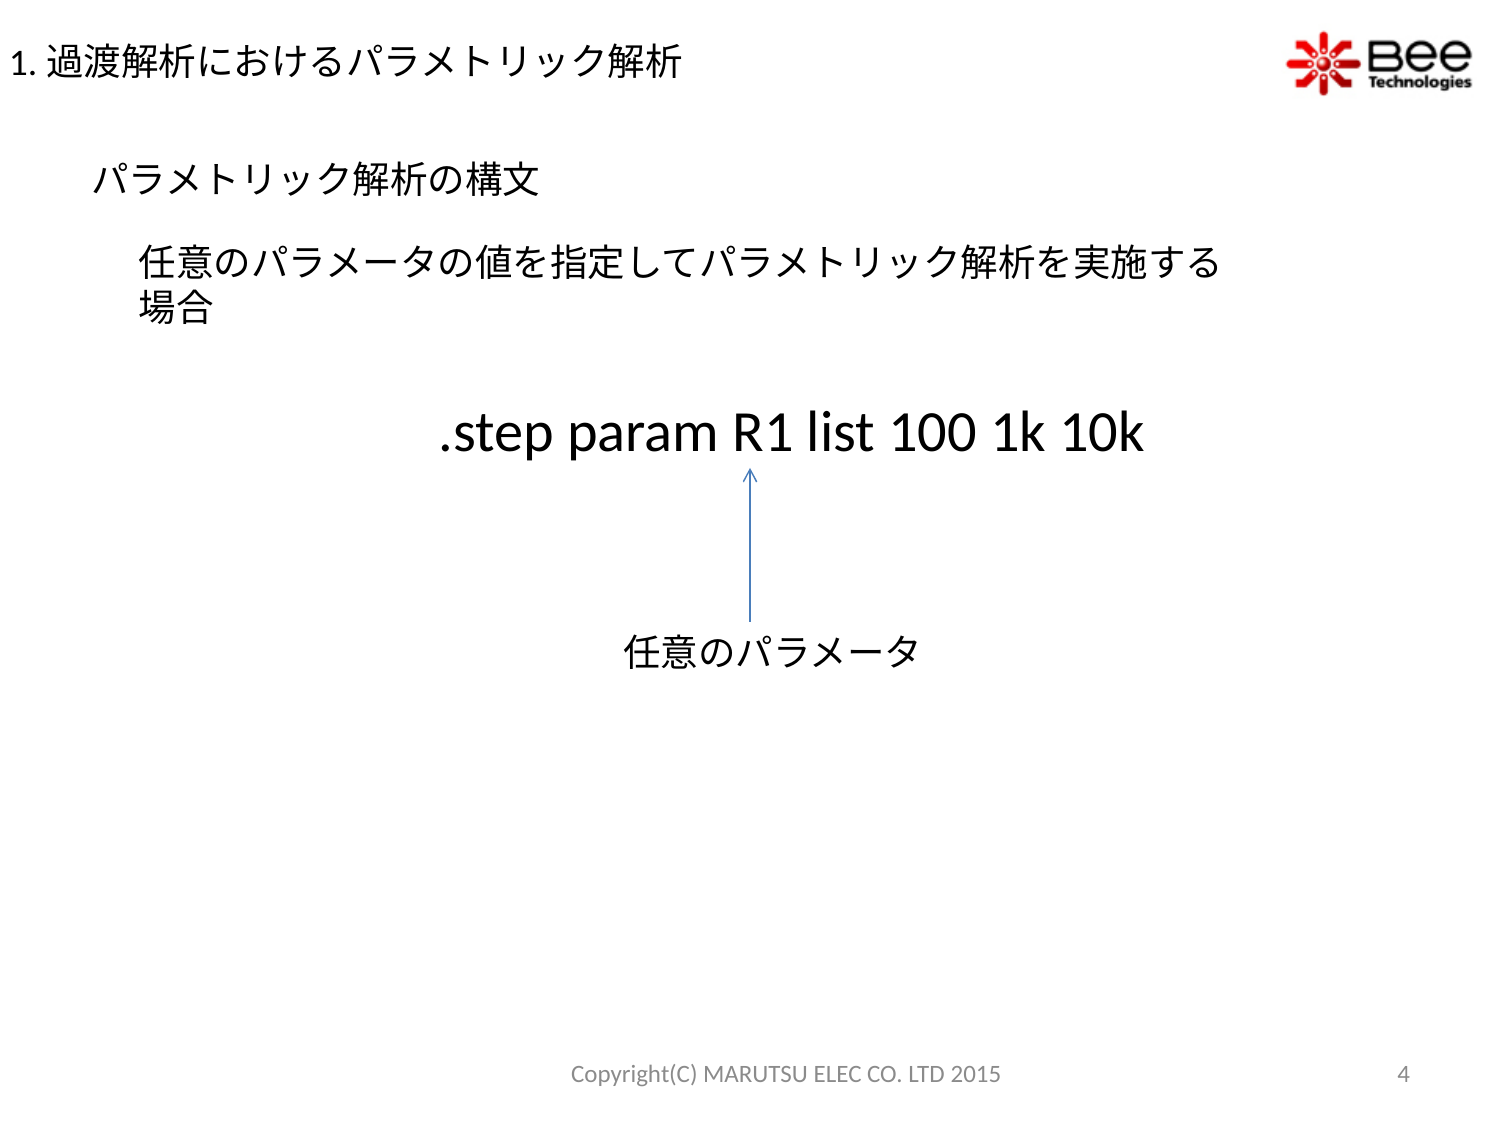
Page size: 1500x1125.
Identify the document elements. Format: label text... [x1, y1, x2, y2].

text_box .step param R1 list 100 1k 10k [424, 385, 1161, 471]
text_box 1.過渡解析におけるパラメトリック解析 [0, 30, 698, 91]
footer Copyright(C) MARUTSU ELEC CO. LTD 2015 [363, 1042, 1211, 1103]
text_box 任意のパラメータの値を指定してパラメトリック解析を実施する場合 [123, 231, 1270, 337]
text_box パラメトリック解析の構文 [76, 148, 585, 209]
picture [1280, 23, 1477, 105]
slide_number 4 [1211, 1042, 1425, 1103]
text_box 任意のパラメータ [608, 621, 1022, 682]
